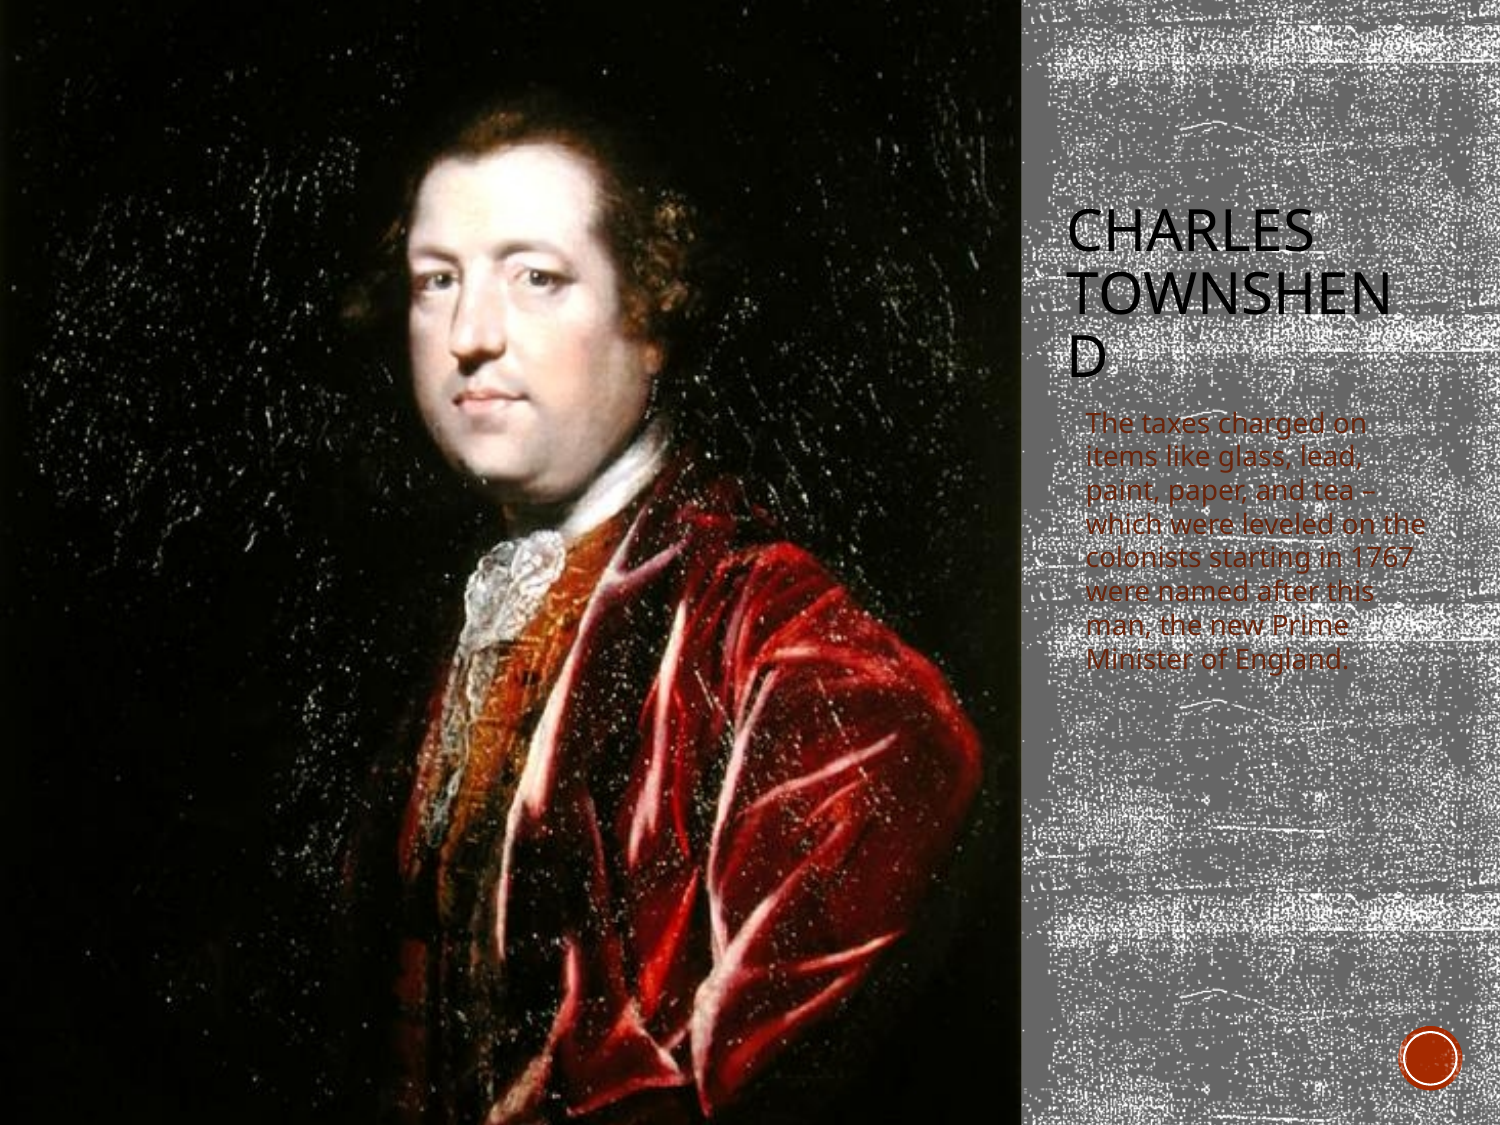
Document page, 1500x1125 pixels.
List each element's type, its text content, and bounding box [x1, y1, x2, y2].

list The taxes charged on items like glass, lead, paint, paper, and tea – which were leveled on the colonists starting in 1767 were named after this man, the new Prime Minister of England. [1051, 397, 1446, 938]
title Charles townshend [1051, 112, 1446, 397]
picture [0, 0, 1022, 1125]
